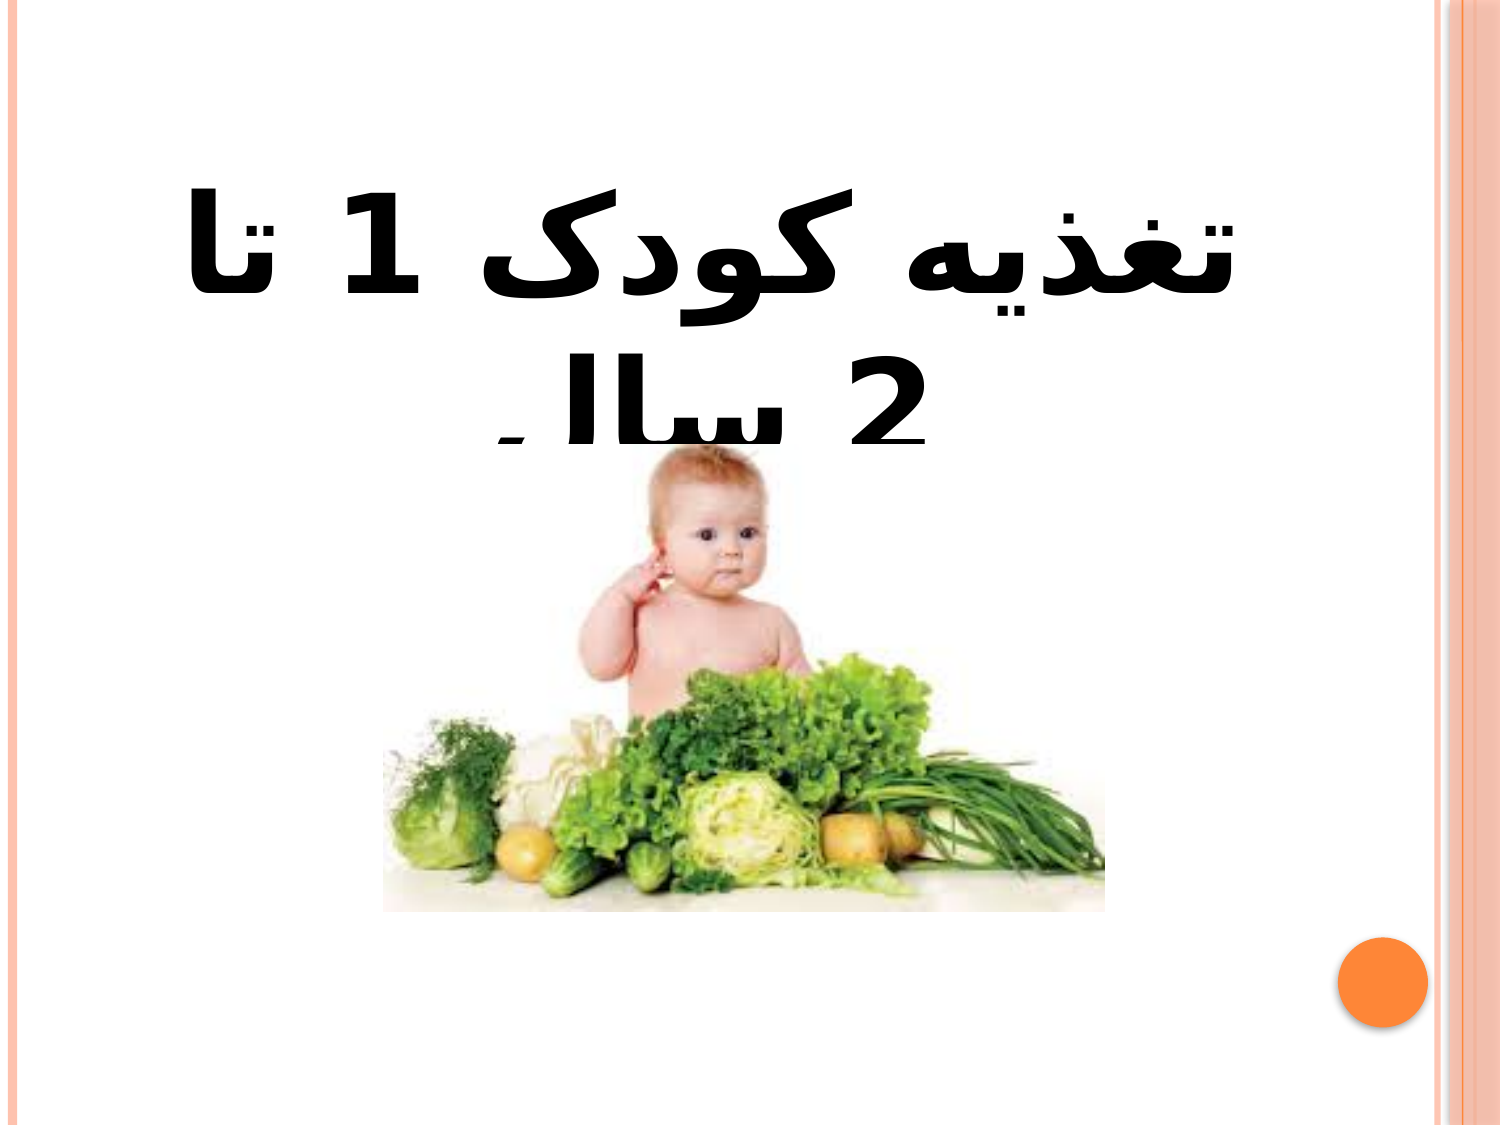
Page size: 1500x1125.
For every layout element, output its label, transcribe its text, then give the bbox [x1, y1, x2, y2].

picture [383, 443, 1105, 912]
list تغذیه کودک 1 تا 2 سال [100, 149, 1326, 949]
